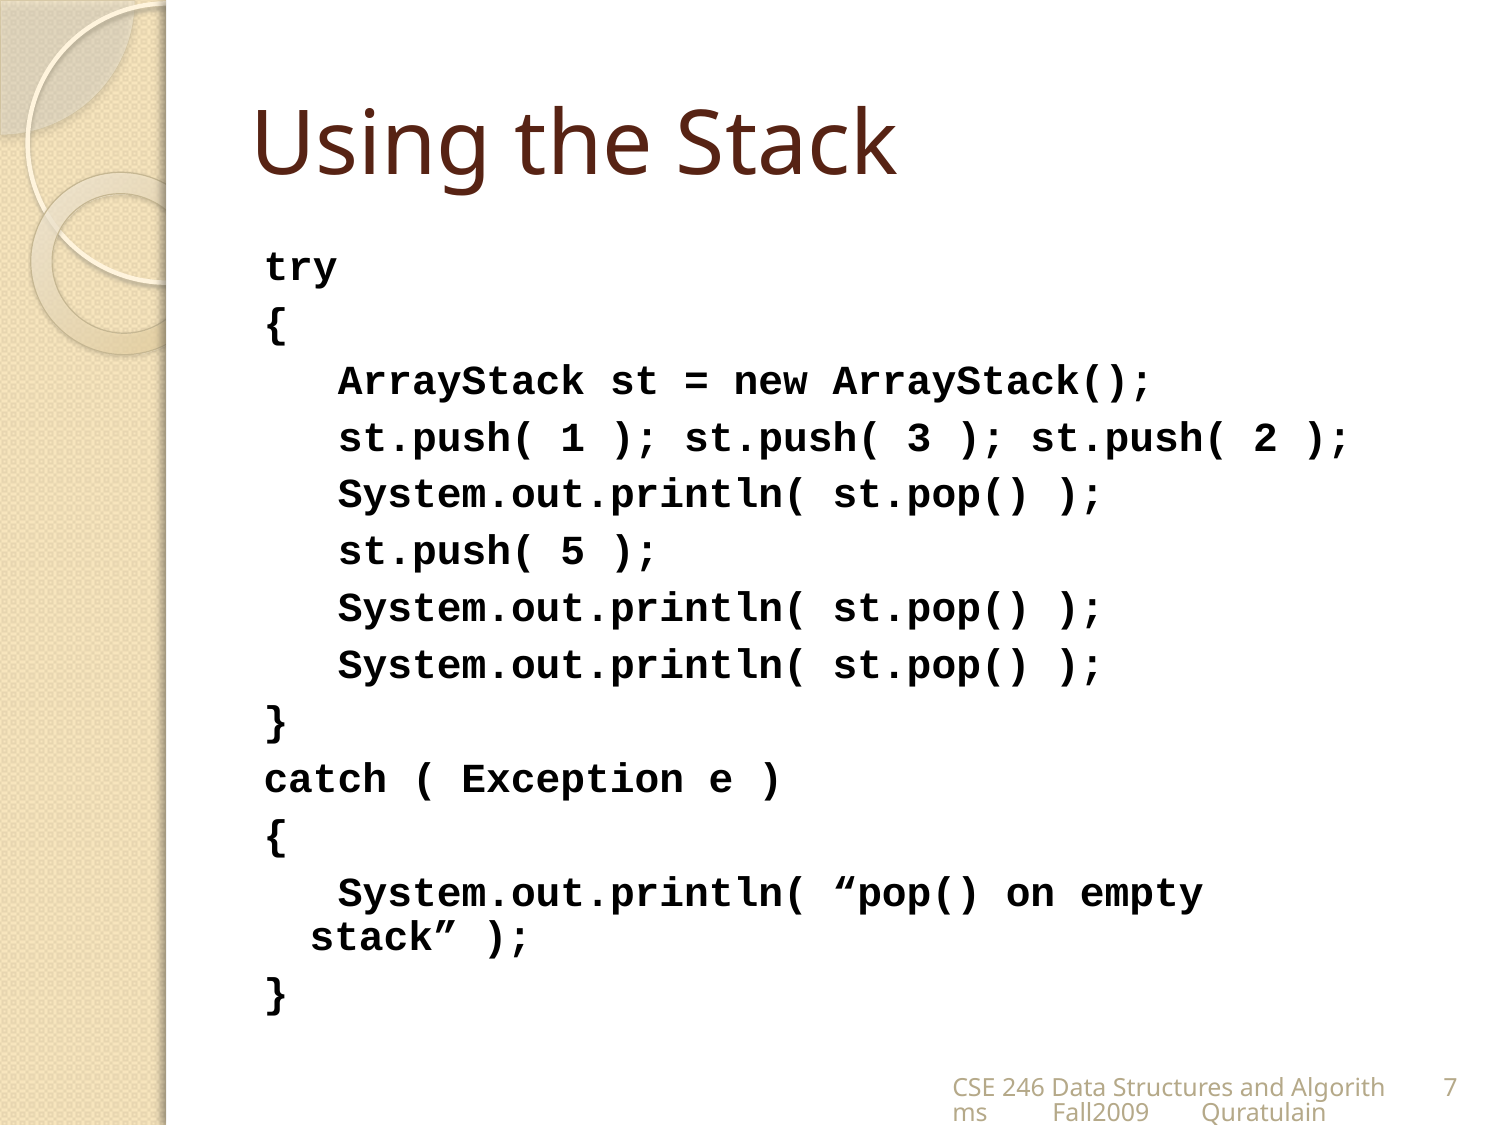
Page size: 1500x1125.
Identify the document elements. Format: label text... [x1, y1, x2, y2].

title Using the Stack [235, 45, 1466, 233]
slide_number 7 [1413, 1034, 1488, 1113]
footer CSE 246 Data Structures and Algorithms Fall2009 Quratulain [937, 1034, 1413, 1113]
list try { ArrayStack st = new ArrayStack(); st.push( 1 ); st.push( 3 ); st.push( 2 ); System.out.println( st.pop() ); st.push( 5 ); System.out.println( st.pop() ); System.out.println( st.pop() ); } catch ( Exception e ) { System.out.println( “pop() on empty stack” ); } [235, 237, 1466, 1025]
